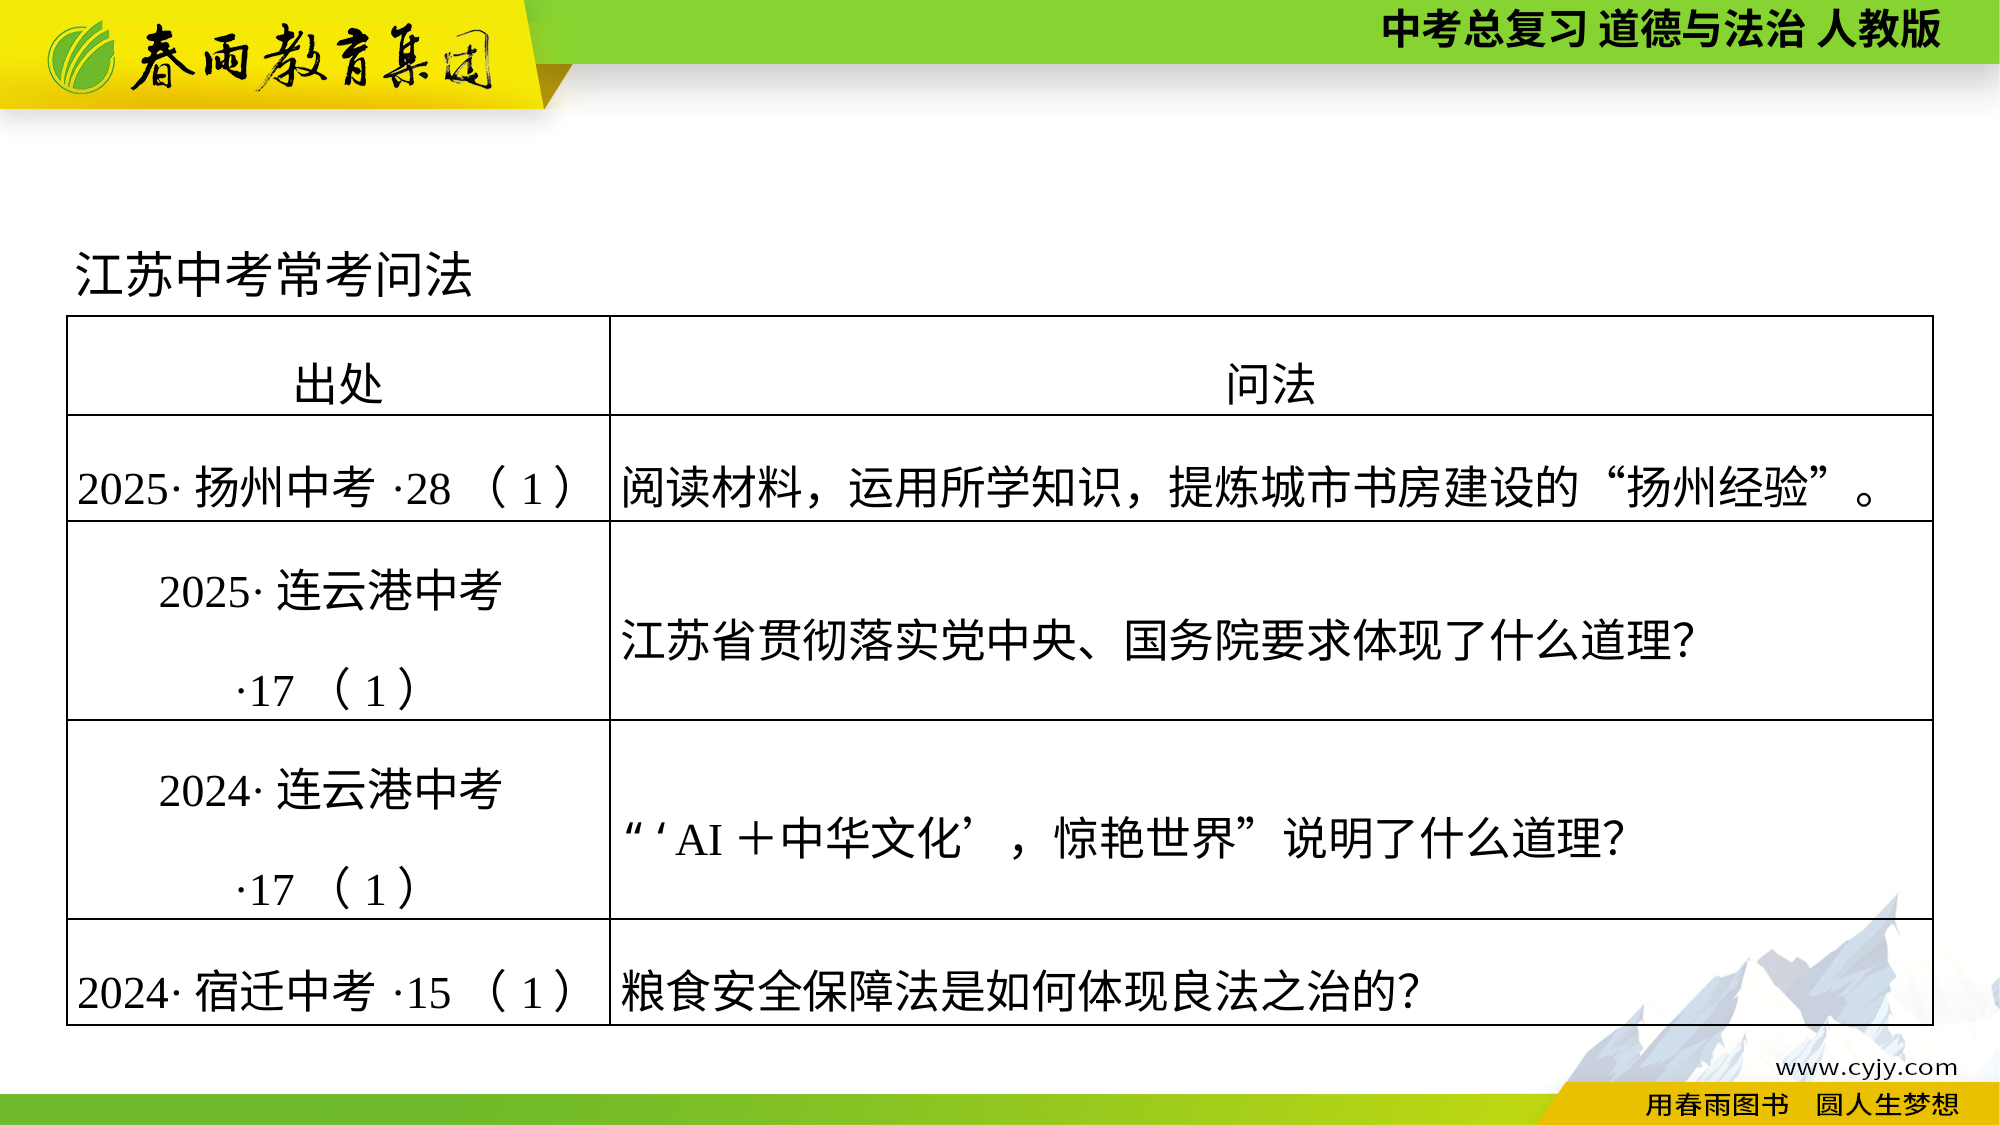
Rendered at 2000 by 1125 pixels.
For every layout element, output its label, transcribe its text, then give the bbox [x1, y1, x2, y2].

table_header 出处 [68, 317, 609, 414]
table_cell 阅读材料，运用所学知识，提炼城市书房建设的“扬州经验”。 [611, 416, 1932, 520]
table_cell 粮食安全保障法是如何体现良法之治的？ [611, 920, 1932, 1024]
list 江苏中考常考问法 [59, 206, 1944, 301]
table_cell 2025·扬州中考·28（1） [68, 416, 609, 520]
table_cell 2024·连云港中考·17（1） [68, 721, 609, 918]
table_cell 2025·连云港中考·17（1） [68, 522, 609, 719]
table_cell 江苏省贯彻落实党中央、国务院要求体现了什么道理？ [611, 522, 1932, 719]
table_cell 2024·宿迁中考·15（1） [68, 920, 609, 1024]
picture [0, 0, 2000, 1125]
table_cell “‘AI＋中华文化’，惊艳世界”说明了什么道理？ [611, 721, 1932, 918]
table_header 问法 [611, 317, 1932, 414]
